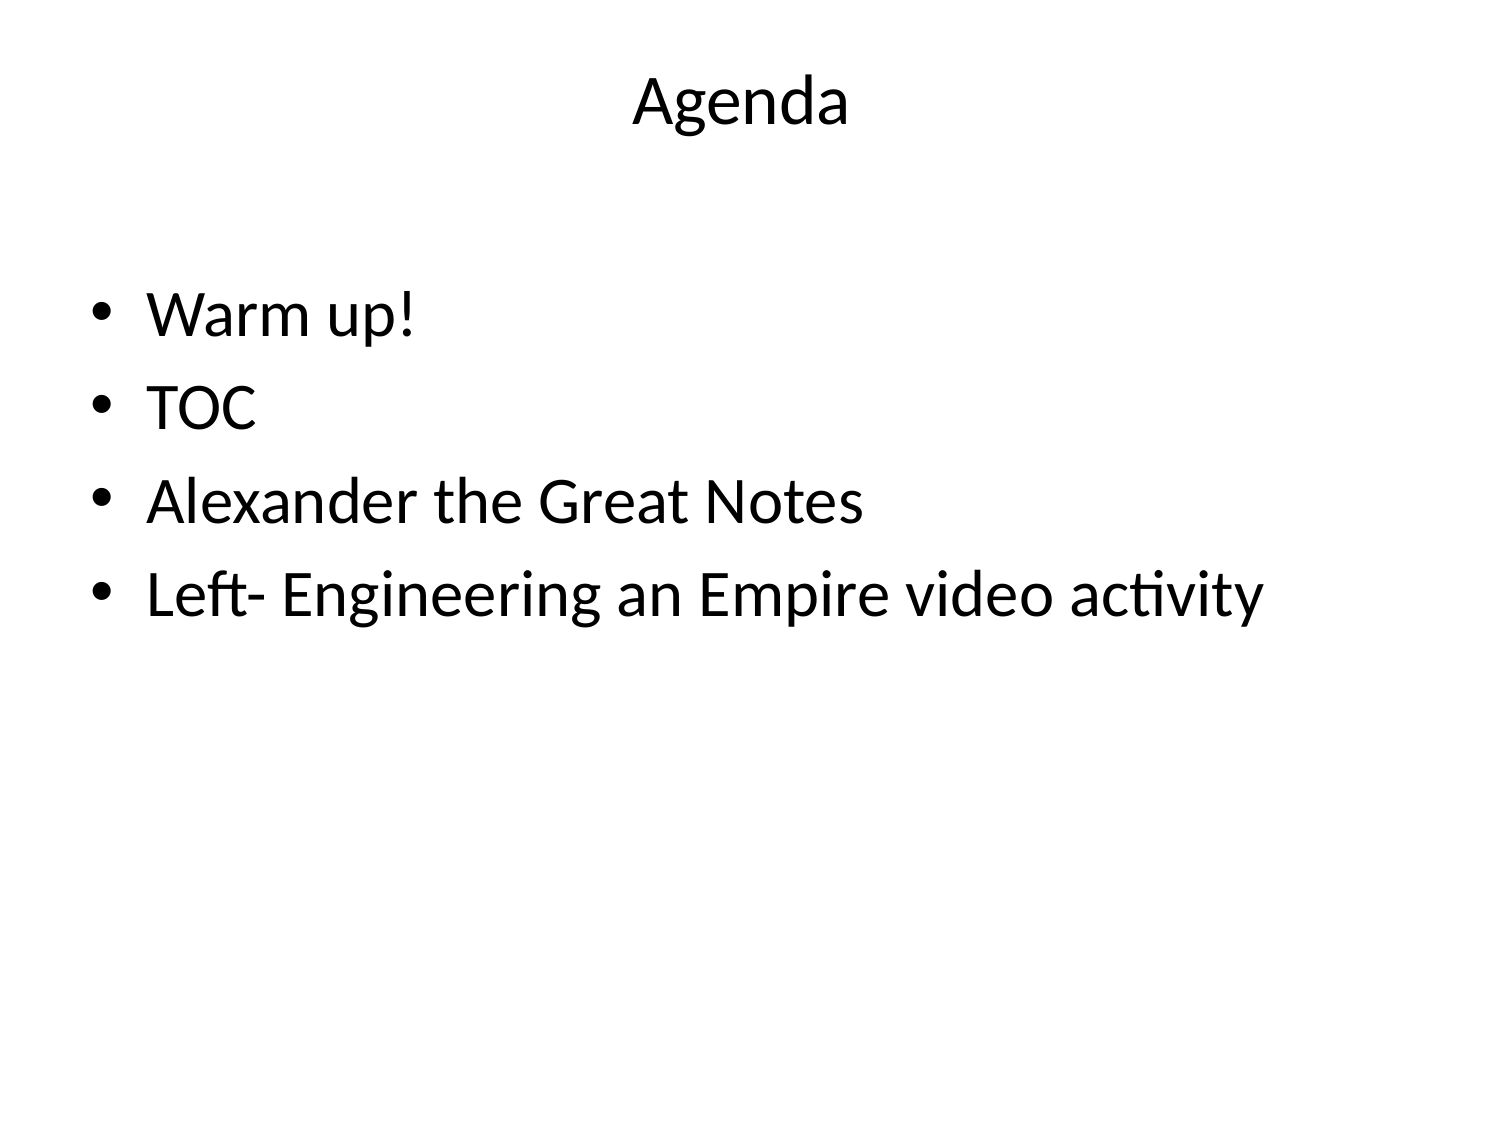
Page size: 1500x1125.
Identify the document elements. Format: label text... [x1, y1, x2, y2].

list Warm up! TOC Alexander the Great Notes Left- Engineering an Empire video activity [75, 262, 1425, 1005]
title Agenda [75, 45, 1425, 233]
